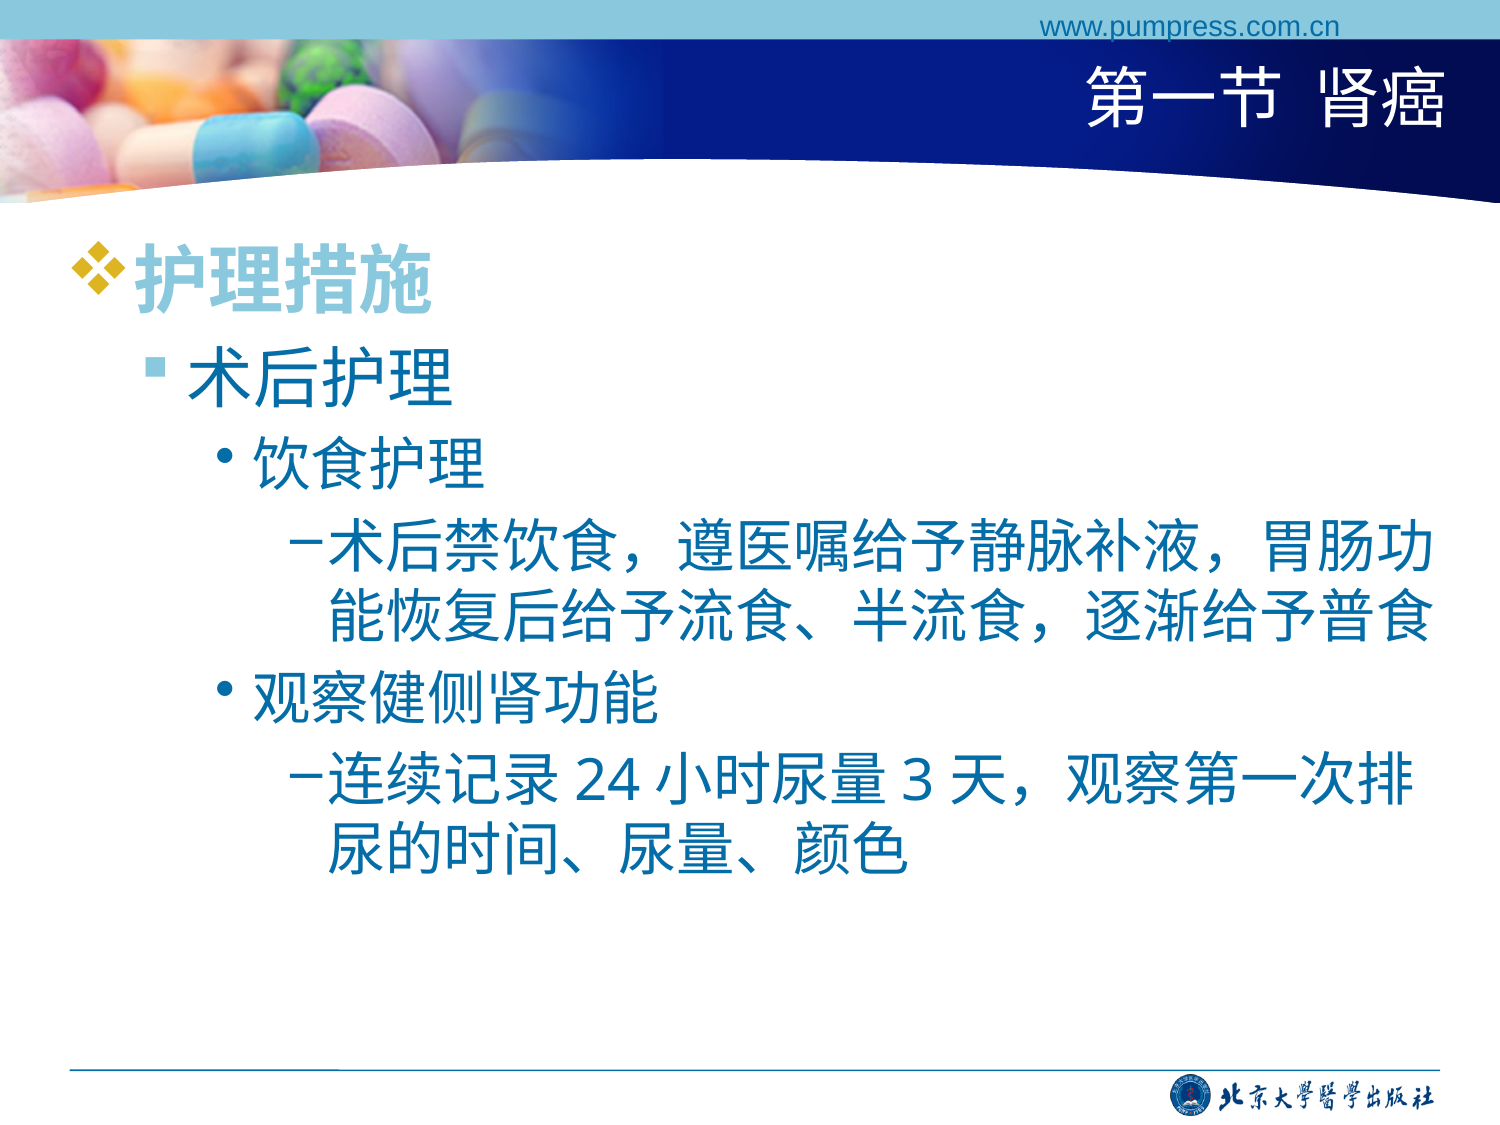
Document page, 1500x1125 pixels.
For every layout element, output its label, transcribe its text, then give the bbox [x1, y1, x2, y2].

title 第一节 肾癌 [137, 49, 1463, 143]
list 护理措施 术后护理 饮食护理 术后禁饮食，遵医嘱给予静脉补液，胃肠功能恢复后给予流食、半流食，逐渐给予普食 观察健侧肾功能 连续记录24小时尿量3天，观察第一次排尿的时间、尿量、颜色 [49, 224, 1463, 1026]
picture [0, 40, 1500, 203]
slide_number www.pumpress.com.cn [1025, 0, 1463, 38]
picture [1170, 1074, 1436, 1118]
